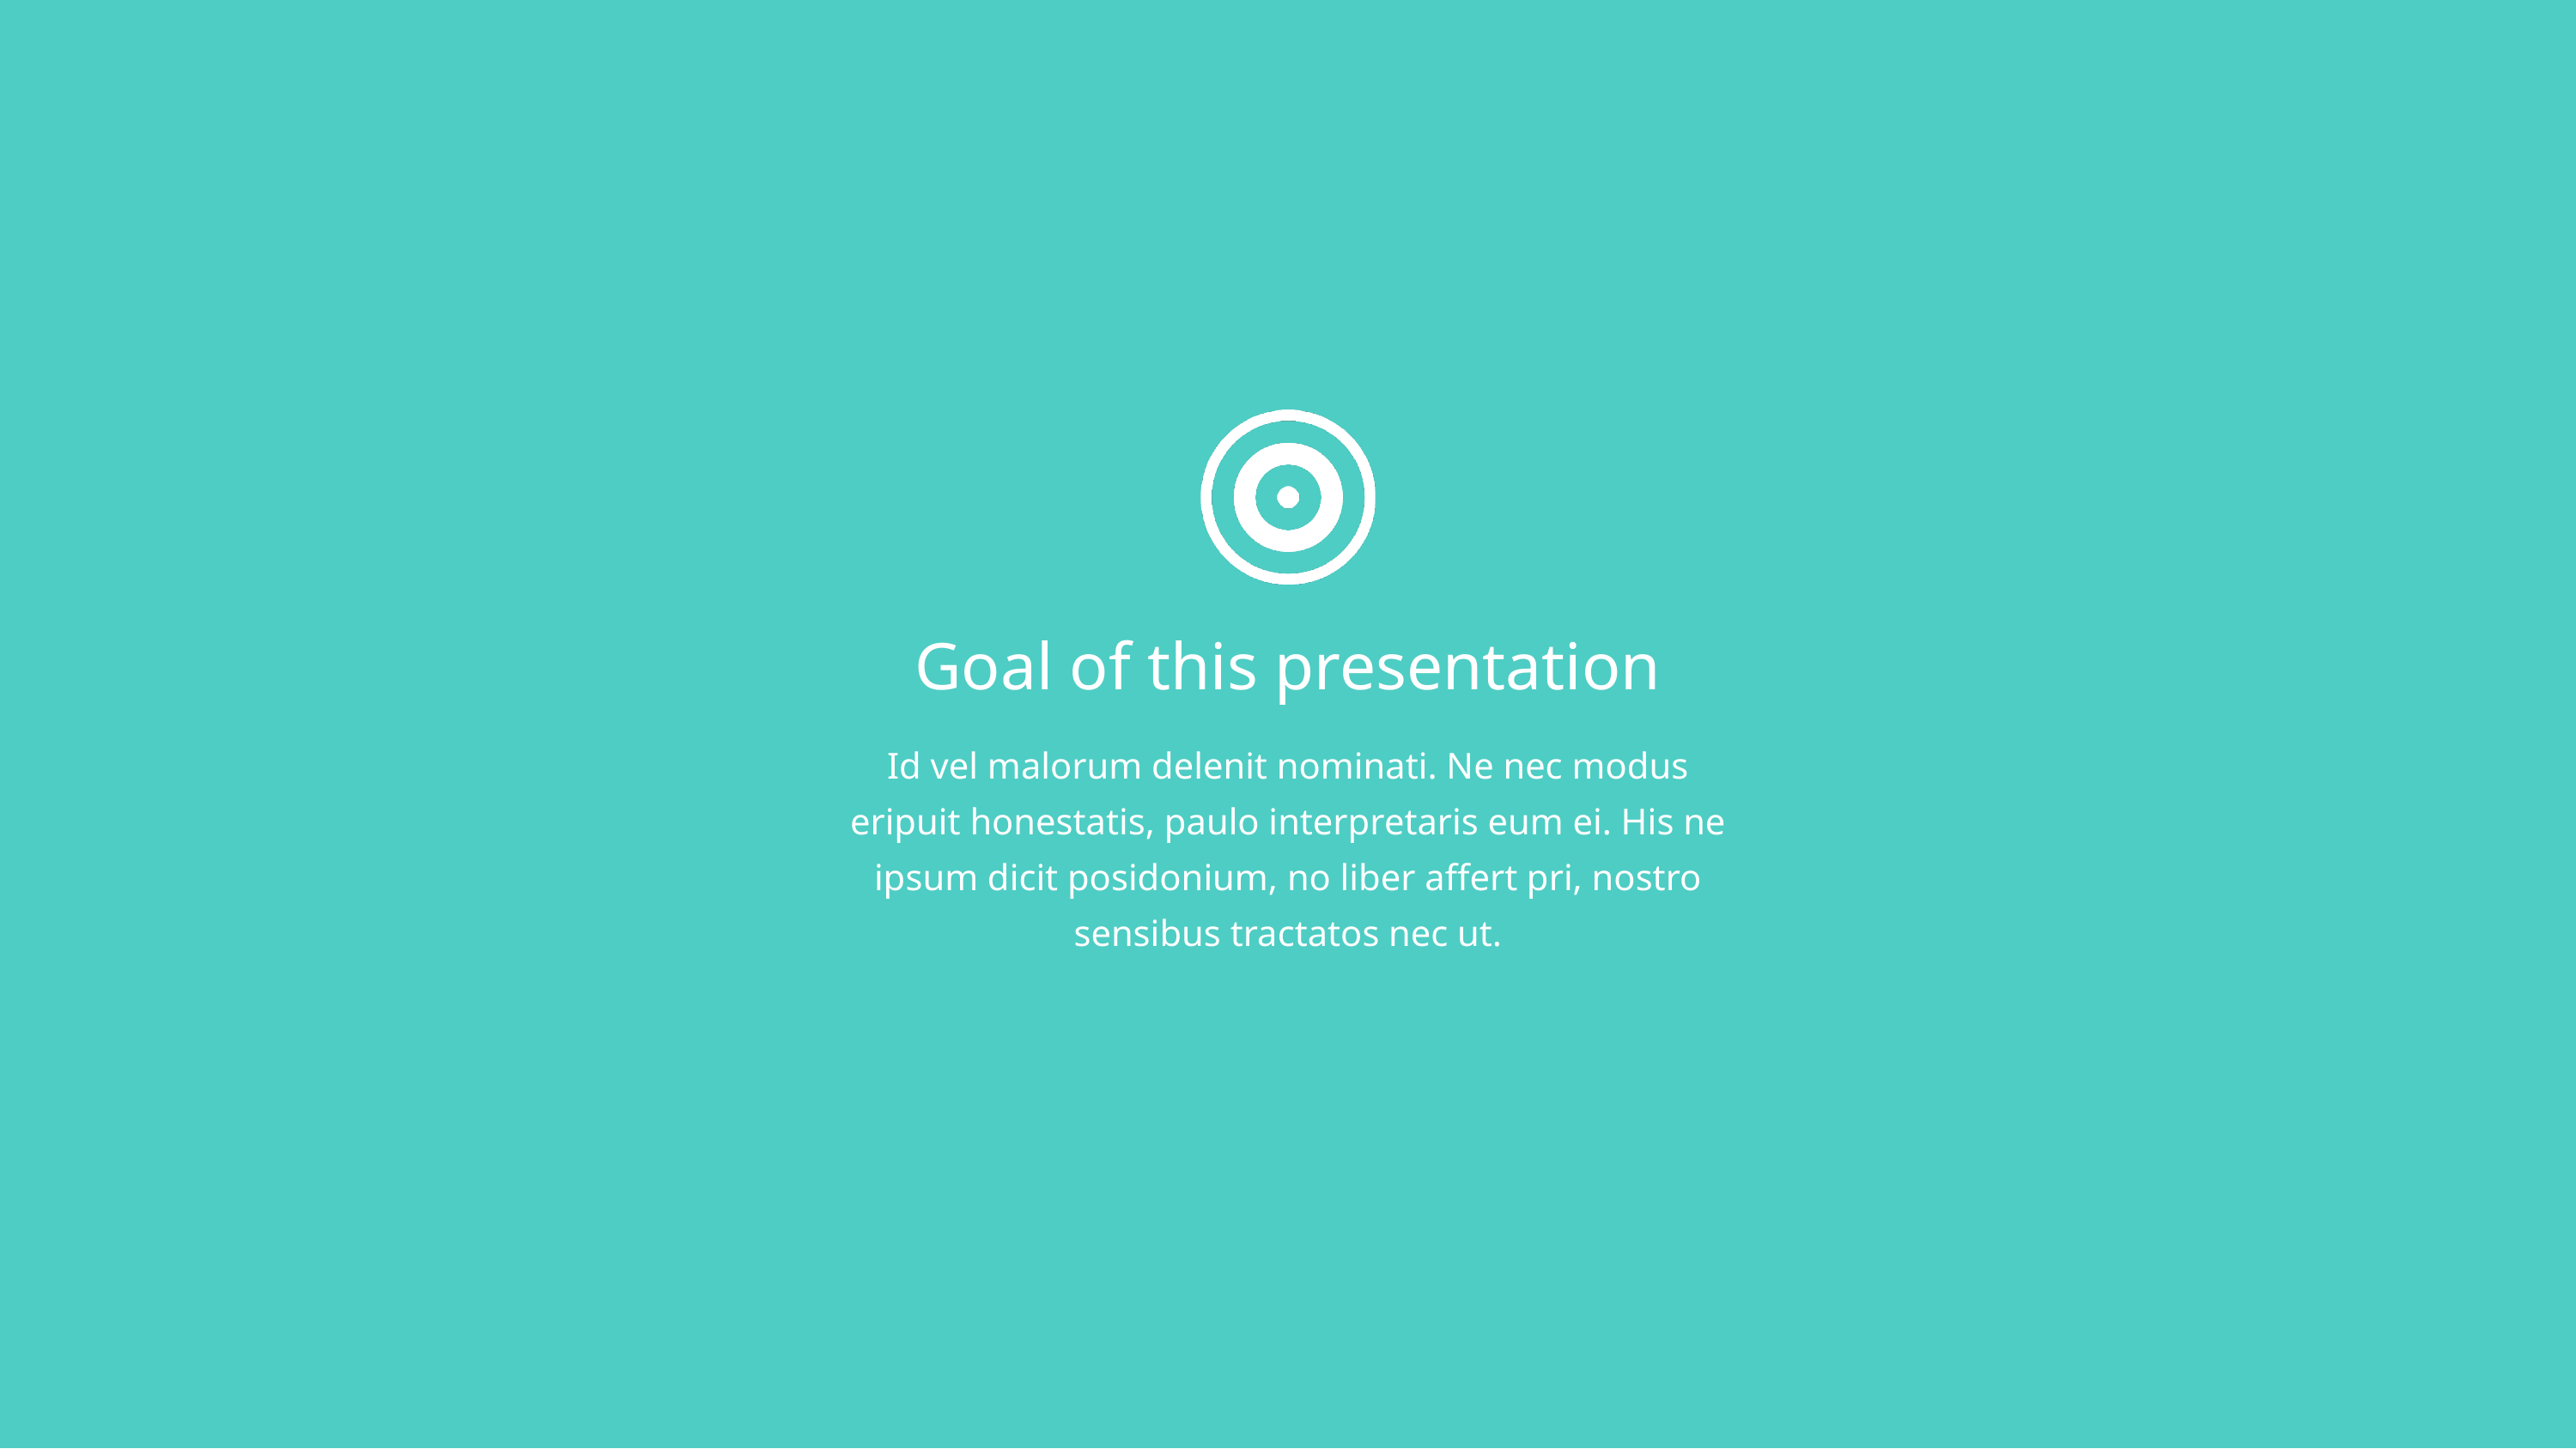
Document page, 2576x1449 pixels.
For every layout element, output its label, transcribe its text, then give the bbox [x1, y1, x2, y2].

list Goal of this presentation [823, 618, 1753, 724]
picture [1200, 409, 1376, 585]
list Id vel malorum delenit nominati. Ne nec modus eripuit honestatis, paulo interpretaris eum ei. His ne ipsum dicit posidonium, no liber affert pri, nostro sensibus tractatos nec ut. [823, 724, 1753, 1008]
